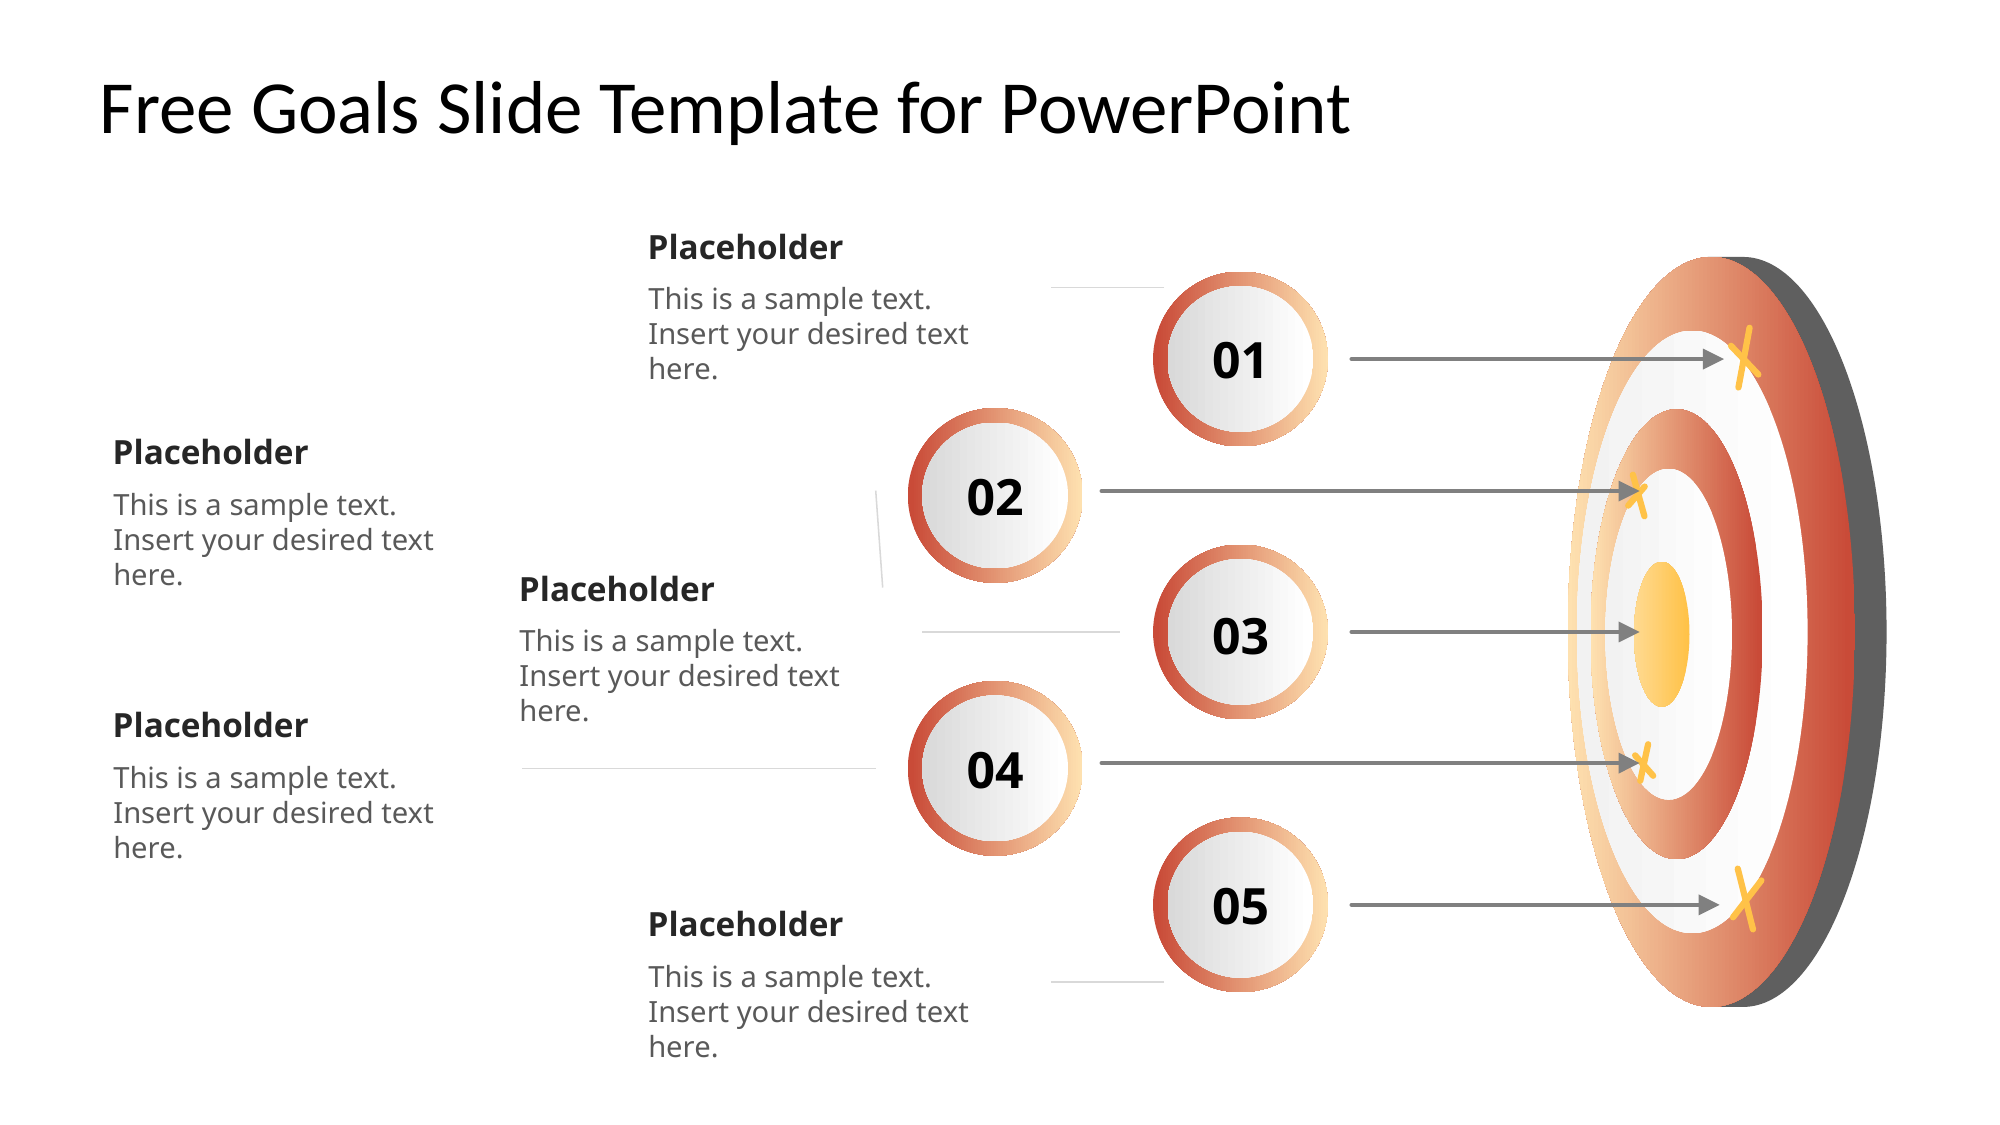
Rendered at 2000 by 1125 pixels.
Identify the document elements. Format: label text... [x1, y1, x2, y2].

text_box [907, 680, 1083, 856]
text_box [1152, 817, 1329, 993]
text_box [112, 427, 477, 564]
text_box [1567, 256, 1887, 1008]
title Free Goals Slide Template for PowerPoint [99, 45, 1900, 162]
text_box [907, 407, 1083, 584]
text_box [1152, 271, 1329, 447]
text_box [1628, 474, 1645, 517]
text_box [112, 700, 477, 837]
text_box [1634, 744, 1654, 782]
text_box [1732, 868, 1762, 930]
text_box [1152, 544, 1329, 720]
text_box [1730, 327, 1759, 388]
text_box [647, 222, 1012, 358]
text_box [647, 899, 1012, 1036]
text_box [518, 563, 883, 700]
